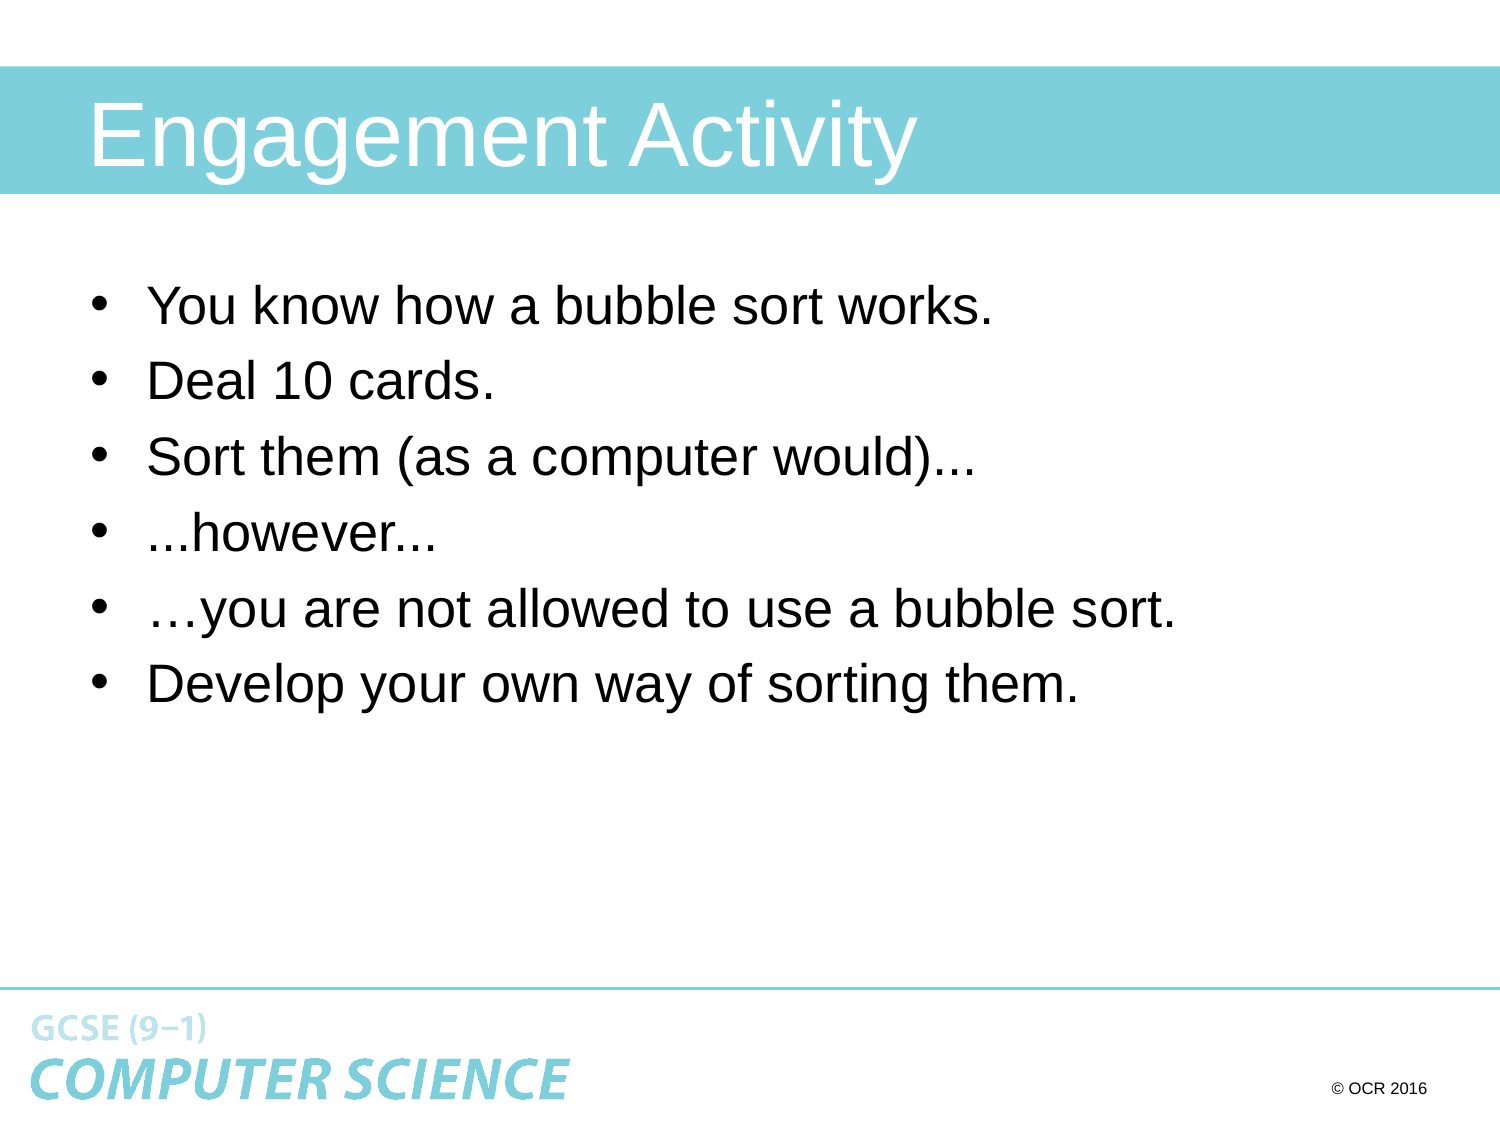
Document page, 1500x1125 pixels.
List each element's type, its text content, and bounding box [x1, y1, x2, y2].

title Engagement Activity [0, 66, 1500, 194]
picture [0, 987, 1500, 1124]
list You know how a bubble sort works. Deal 10 cards. Sort them (as a computer would)... ...however... …you are not allowed to use a bubble sort. Develop your own way of sorting them. [75, 262, 1425, 965]
